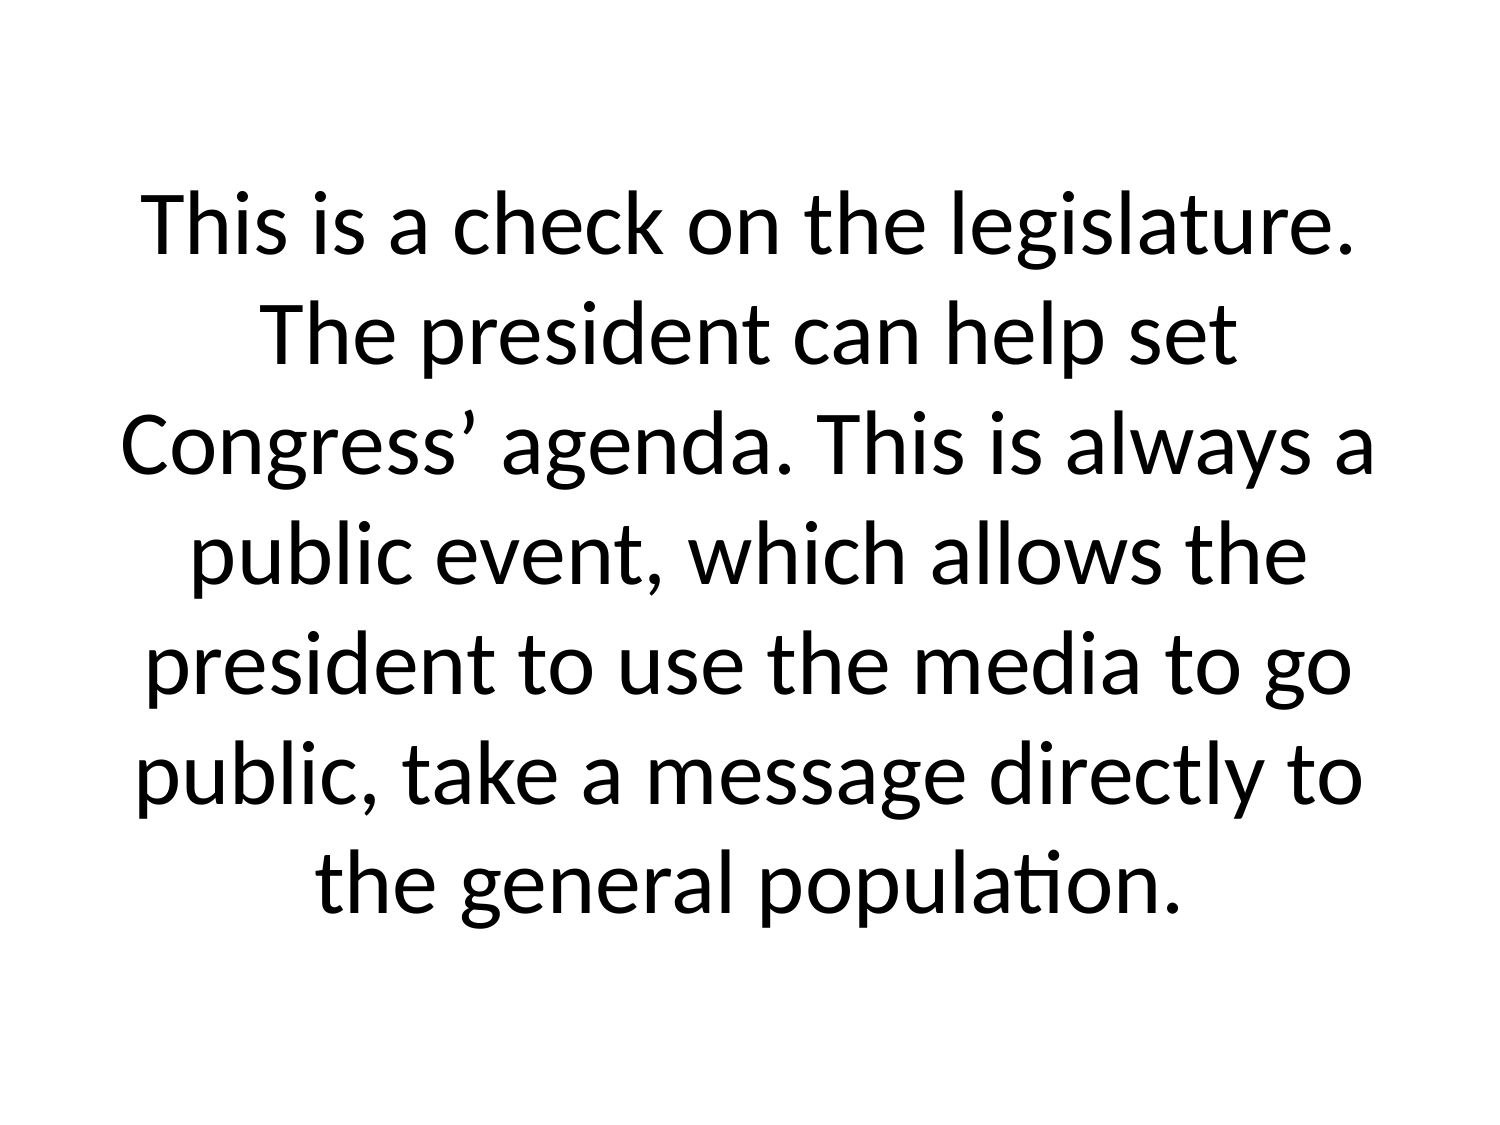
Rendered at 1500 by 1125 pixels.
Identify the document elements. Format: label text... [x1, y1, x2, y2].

title This is a check on the legislature. The president can help set Congress’ agenda. This is always a public event, which allows the president to use the media to go public, take a message directly to the general population. [74, 44, 1426, 1051]
